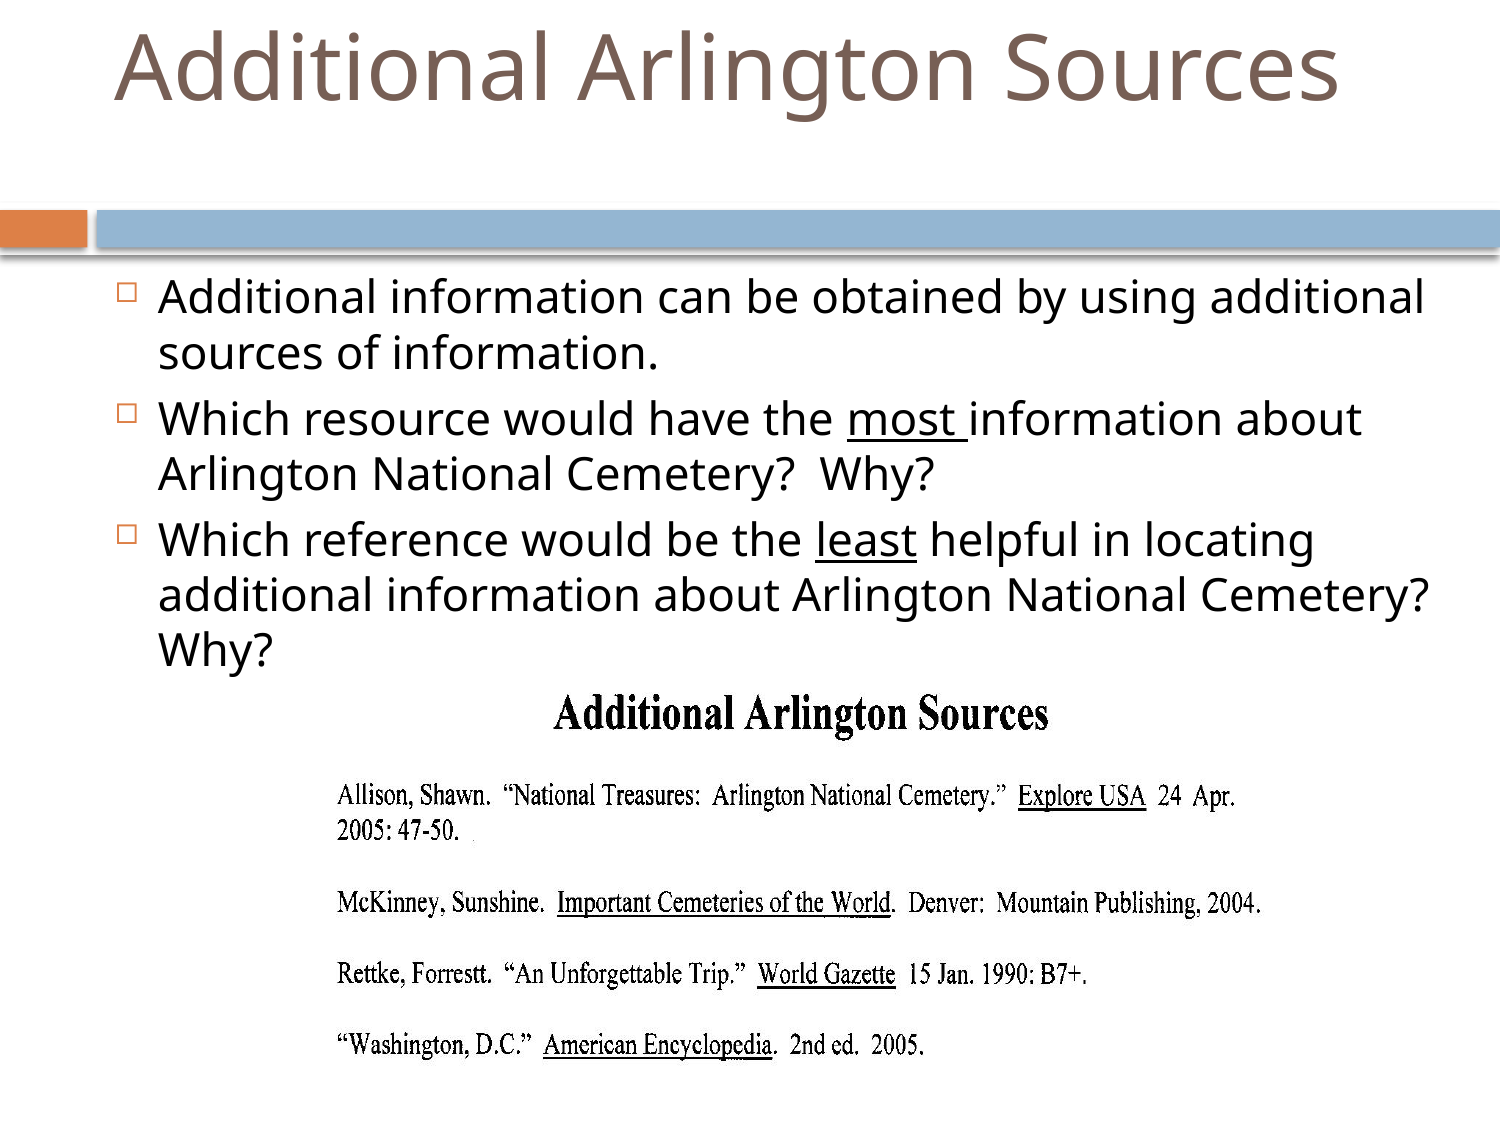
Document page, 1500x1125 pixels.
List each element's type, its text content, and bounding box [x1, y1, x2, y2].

list Additional information can be obtained by using additional sources of information. Which resource would have the most information about Arlington National Cemetery? Why? Which reference would be the least helpful in locating additional information about Arlington National Cemetery? Why? [99, 260, 1463, 688]
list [324, 676, 1288, 1088]
title Additional Arlington Sources [99, 37, 1438, 200]
